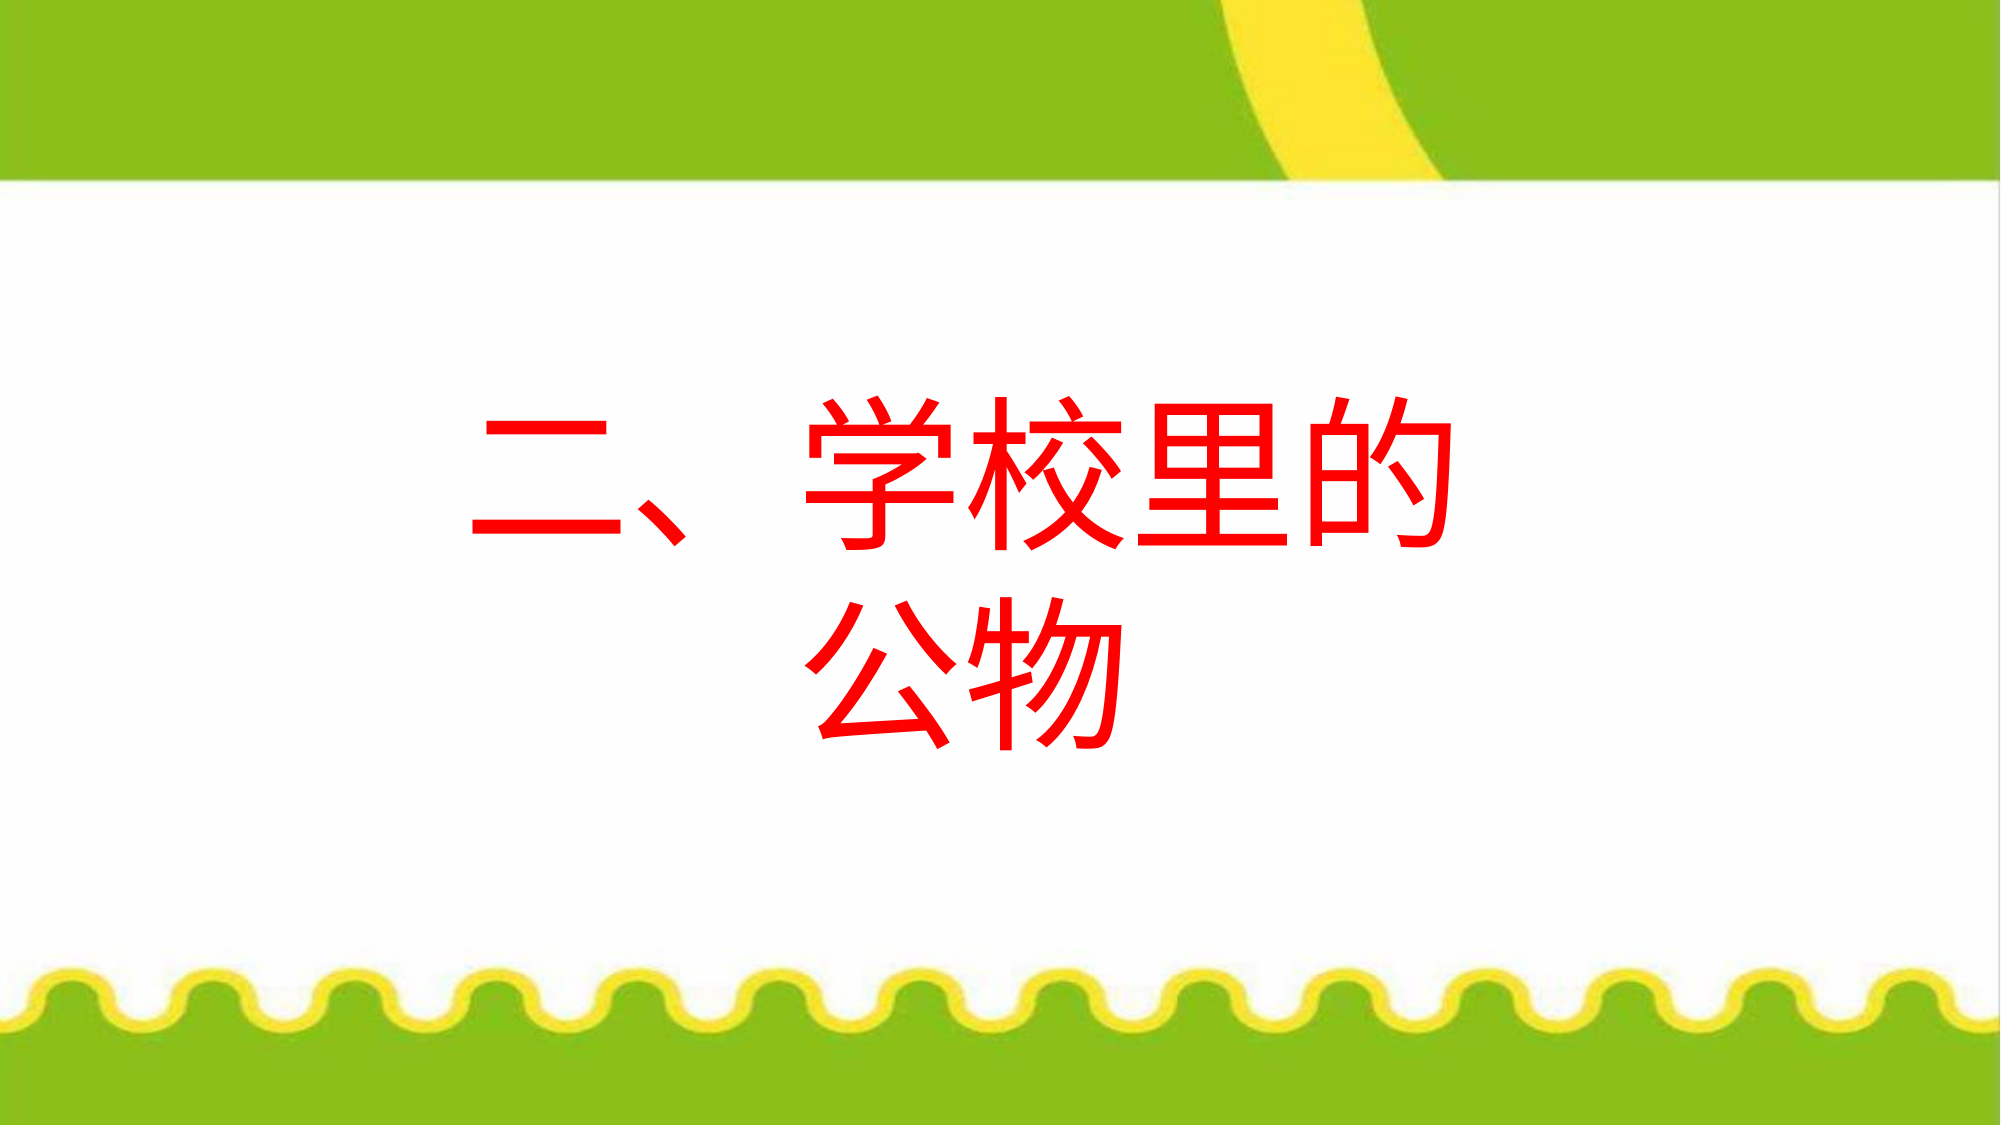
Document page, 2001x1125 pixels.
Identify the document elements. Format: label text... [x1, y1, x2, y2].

picture [0, 0, 2001, 1125]
text_box 二、学校里的公物 [414, 363, 1513, 778]
